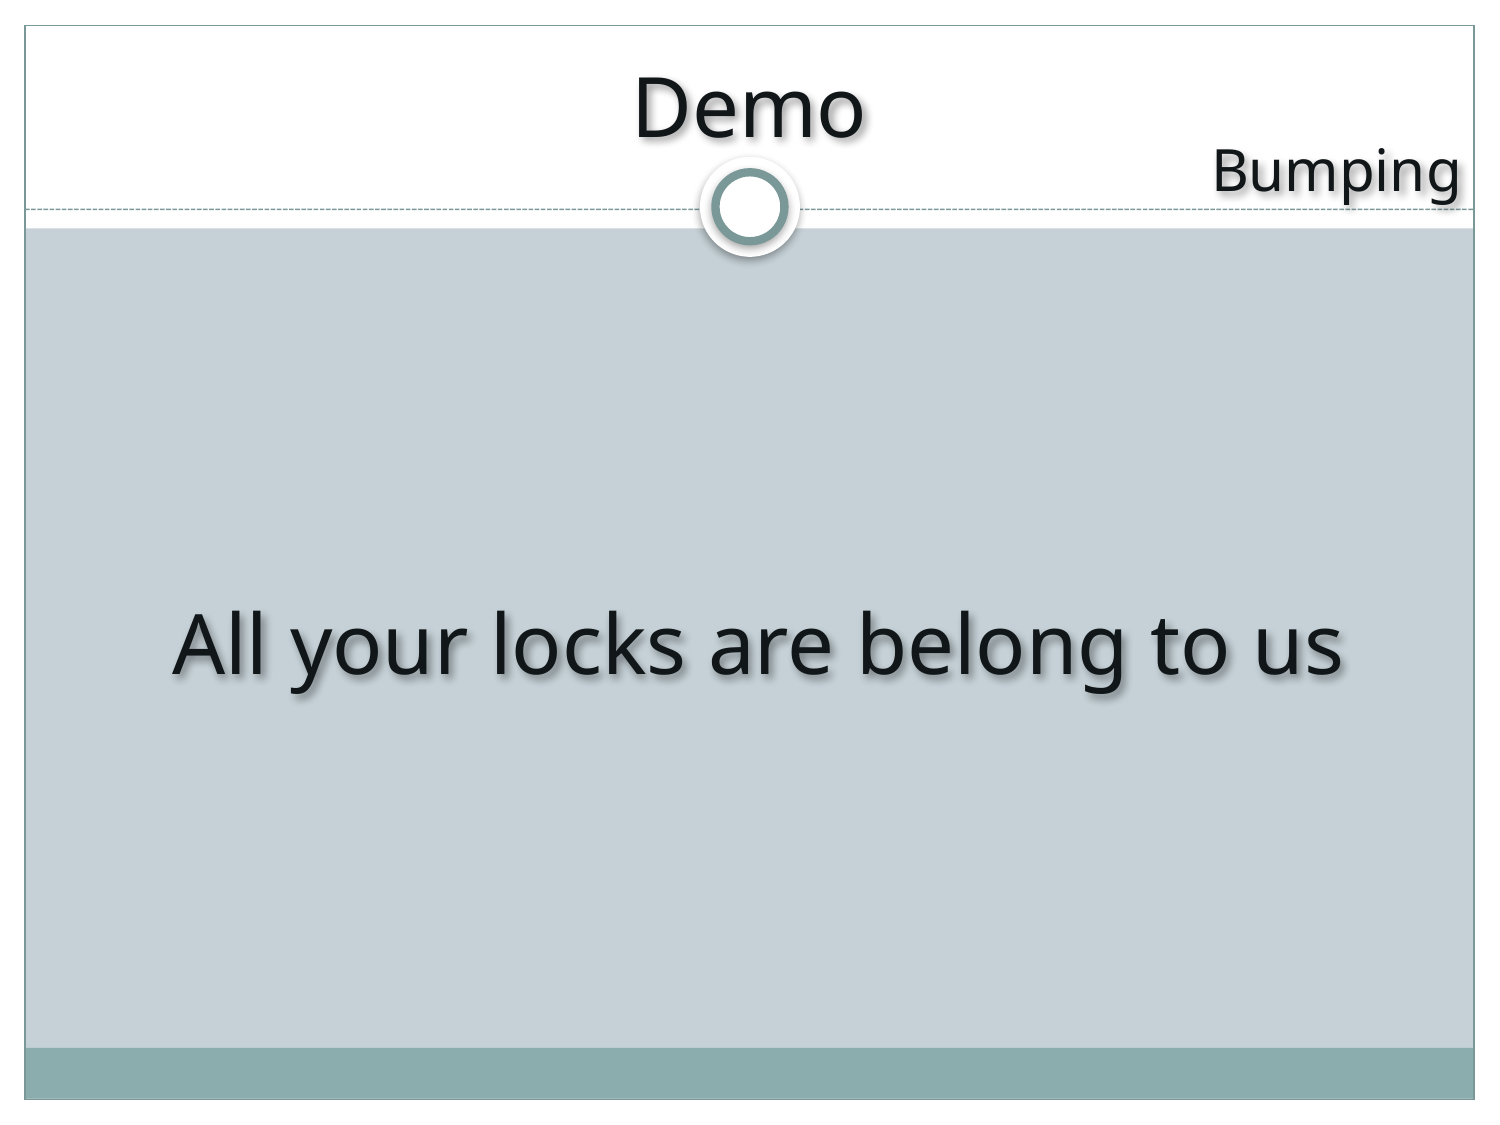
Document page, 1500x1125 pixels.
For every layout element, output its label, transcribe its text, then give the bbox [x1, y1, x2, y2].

title Demo [49, 37, 1450, 162]
text_box All your locks are belong to us [58, 574, 1459, 699]
text_box Bumping [785, 105, 1477, 211]
